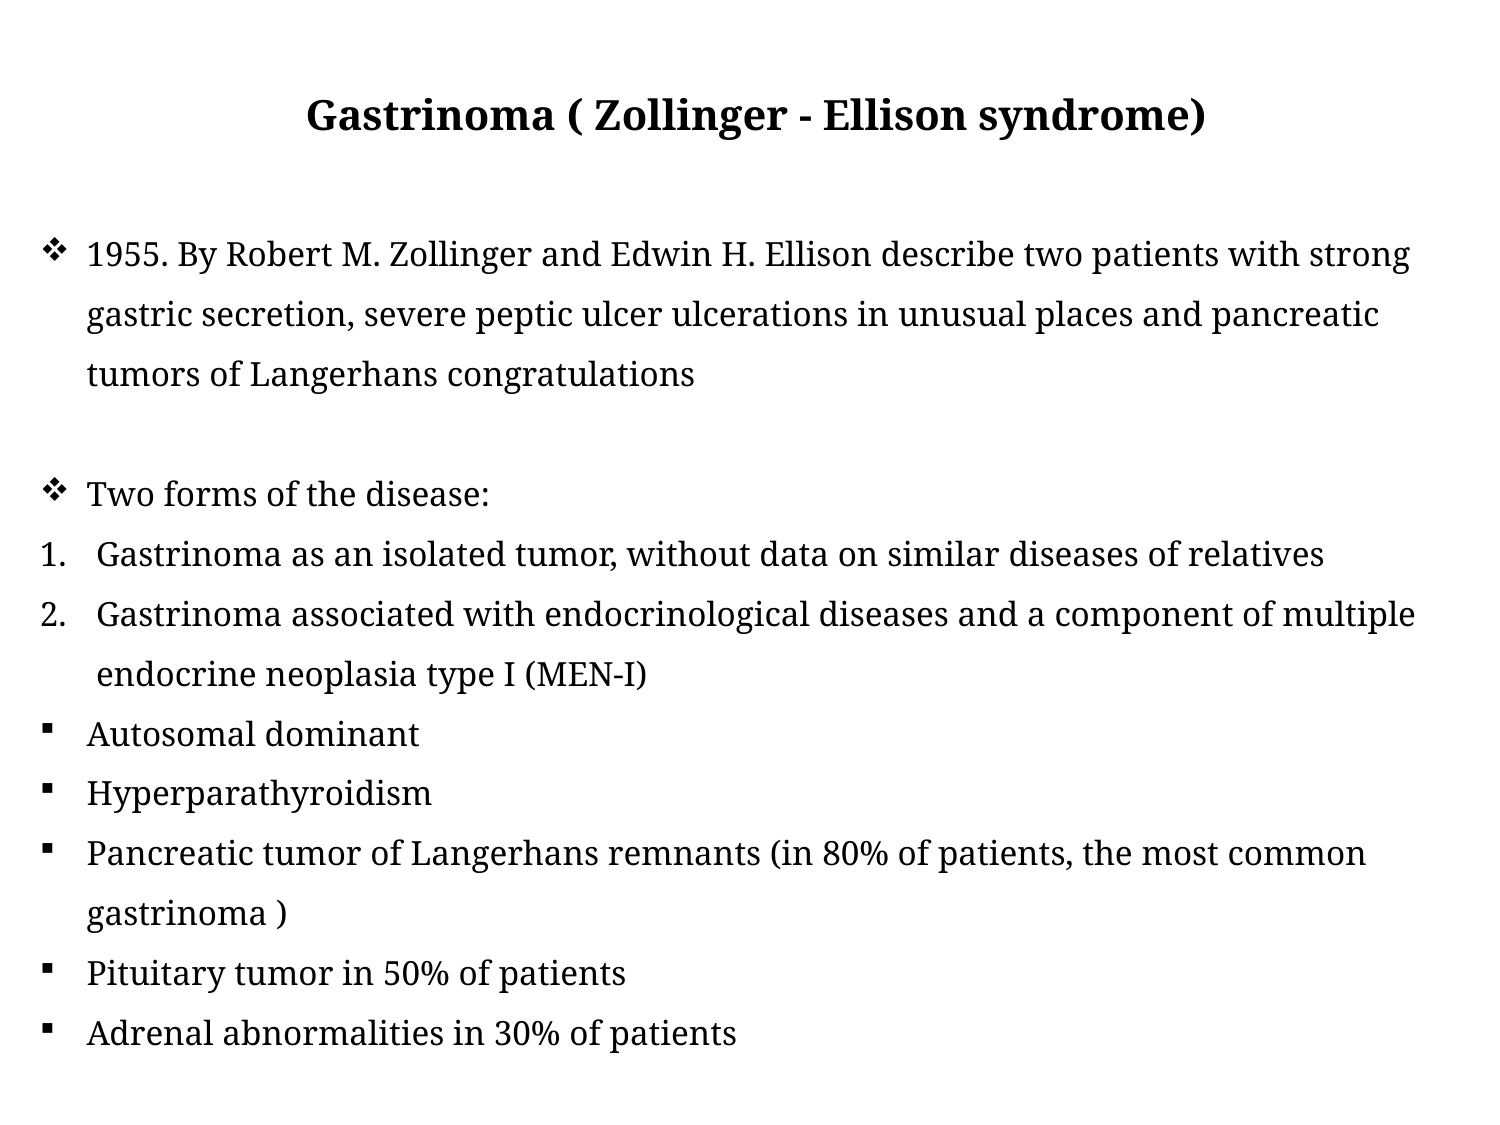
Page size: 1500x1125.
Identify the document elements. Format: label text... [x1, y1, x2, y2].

text_box Gastrinoma ( Zollinger - Ellison syndrome) 1955. By Robert M. Zollinger and Edwin H. Ellison describe two patients with strong gastric secretion, severe peptic ulcer ulcerations in unusual places and pancreatic tumors of Langerhans congratulations Two forms of the disease: Gastrinoma as an isolated tumor, without data on similar diseases of relatives Gastrinoma associated with endocrinological diseases and a component of multiple endocrine neoplasia type I (MEN-I) Autosomal dominant Hyperparathyroidism Pancreatic tumor of Langerhans remnants (in 80% of patients, the most common gastrinoma ) Pituitary tumor in 50% of patients Adrenal abnormalities in 30% of patients [24, 56, 1488, 1125]
